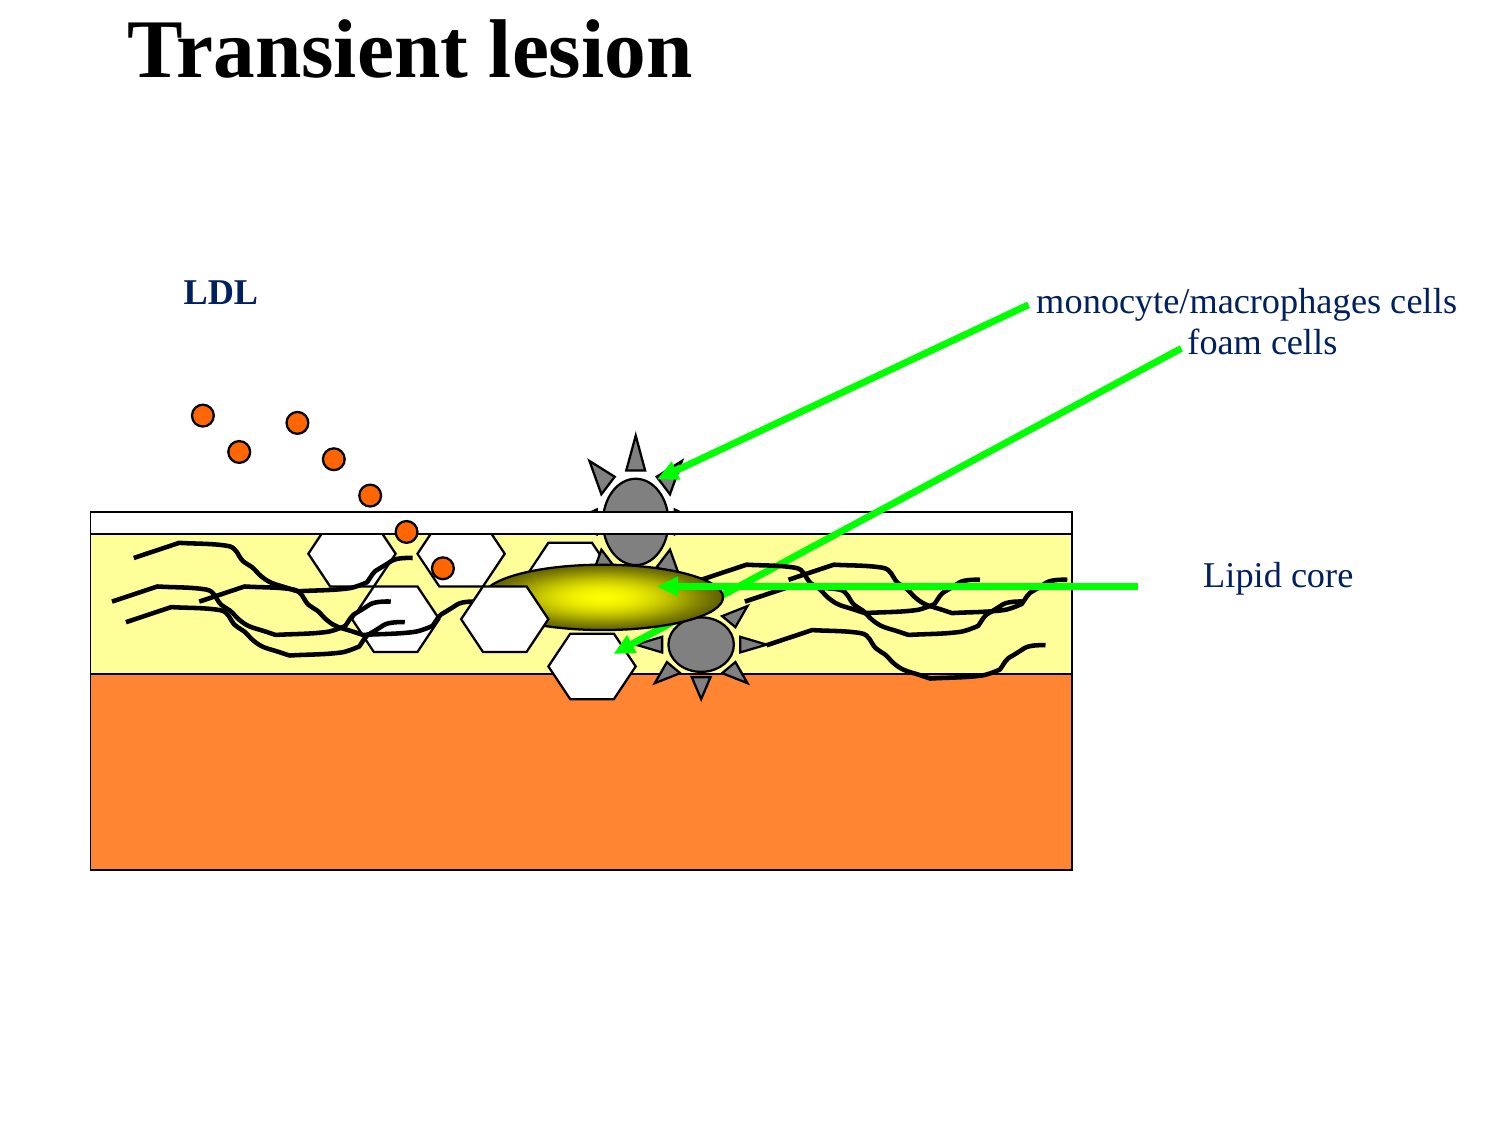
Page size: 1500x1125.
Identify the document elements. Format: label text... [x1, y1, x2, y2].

title Transient lesion [112, 0, 1388, 188]
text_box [89, 237, 1466, 1125]
